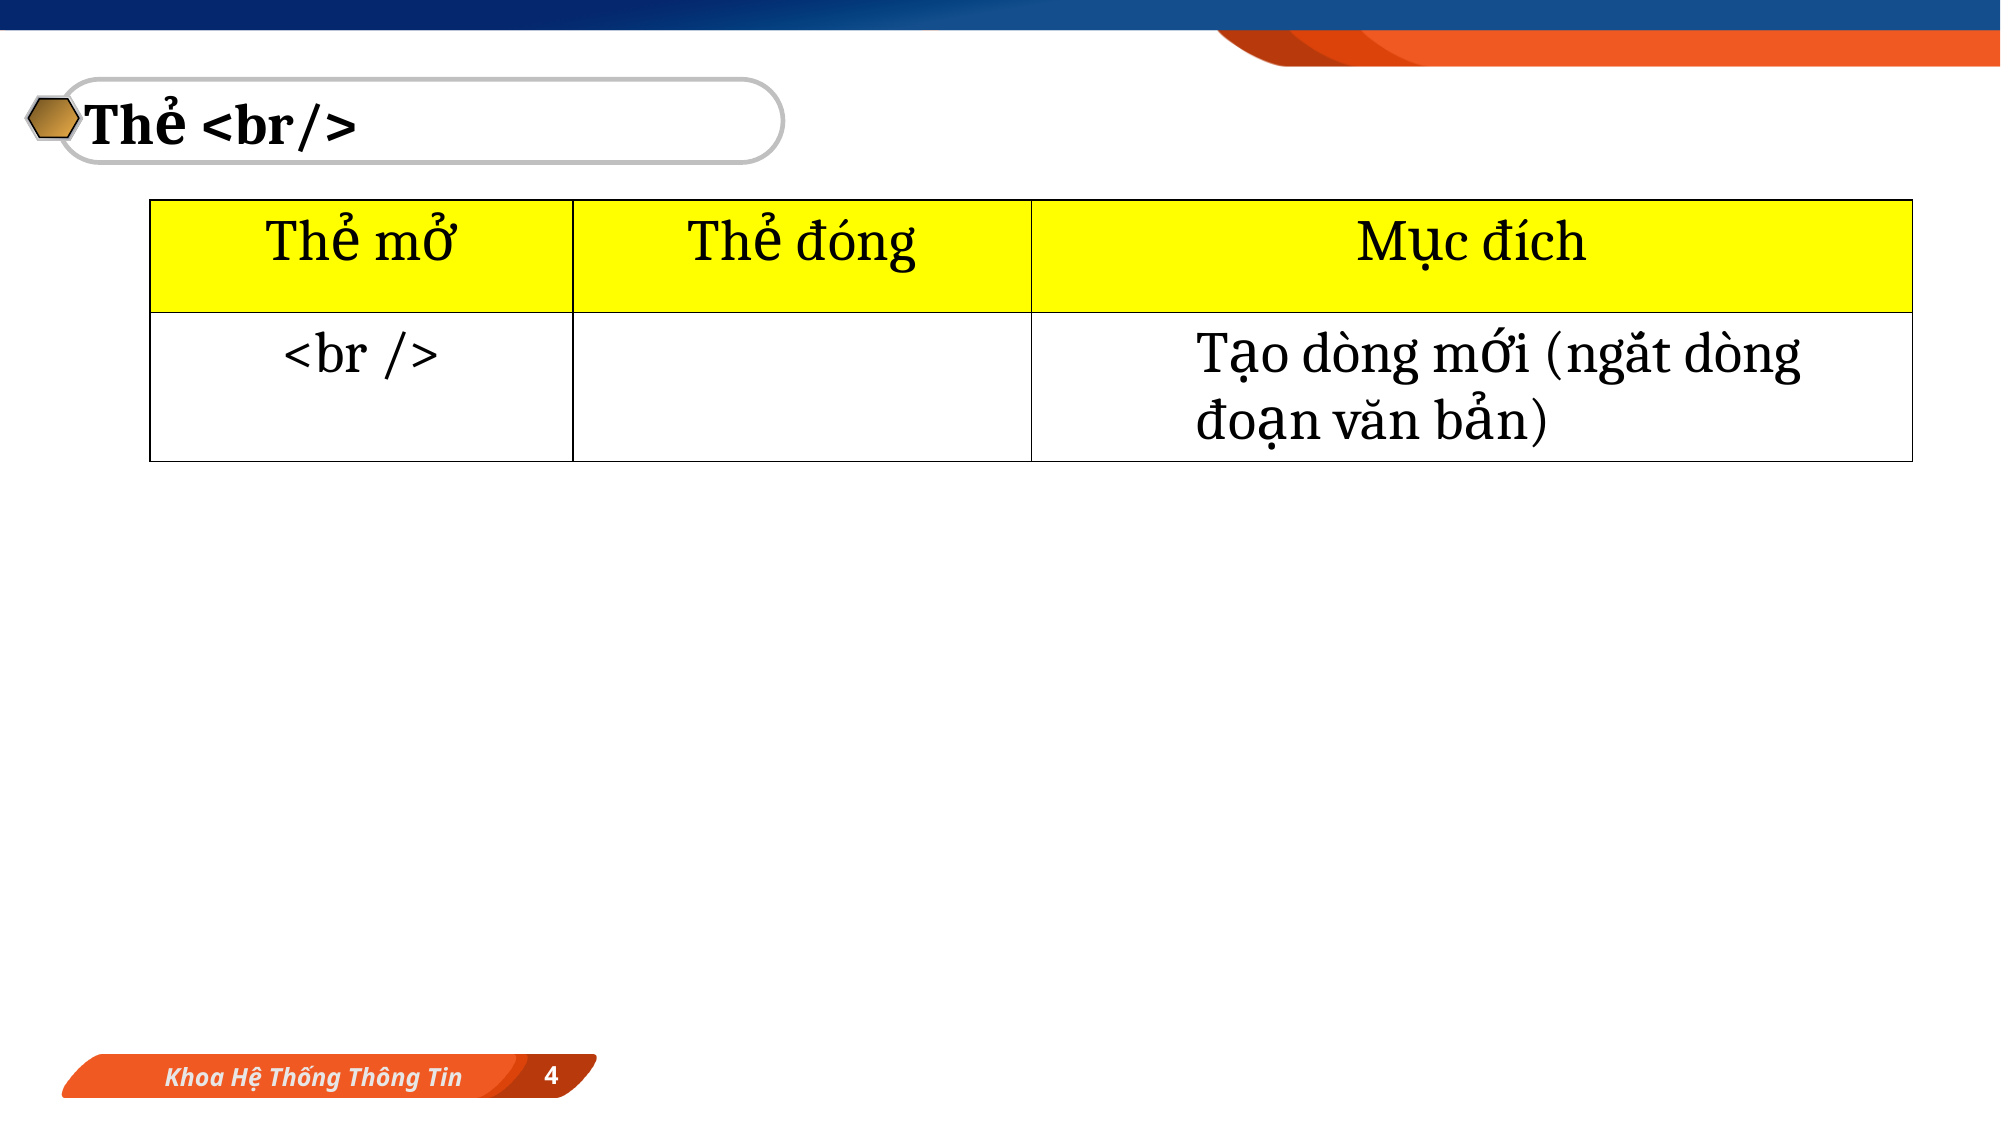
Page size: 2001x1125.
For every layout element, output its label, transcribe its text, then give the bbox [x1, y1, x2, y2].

table_header Thẻ đóng [574, 201, 1031, 312]
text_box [24, 78, 784, 163]
slide_number 4 [508, 1046, 574, 1106]
footer Khoa Hệ Thống Thông Tin [119, 1054, 508, 1098]
picture [34, 1017, 624, 1125]
table_cell [574, 313, 1031, 461]
table_header Thẻ mở [151, 201, 572, 312]
table_cell Tạo dòng mới (ngắt dòng đoạn văn bản) [1032, 313, 1912, 461]
table_cell <br /> [151, 313, 572, 461]
table_header Mục đích [1032, 201, 1912, 312]
picture [0, 0, 2001, 71]
